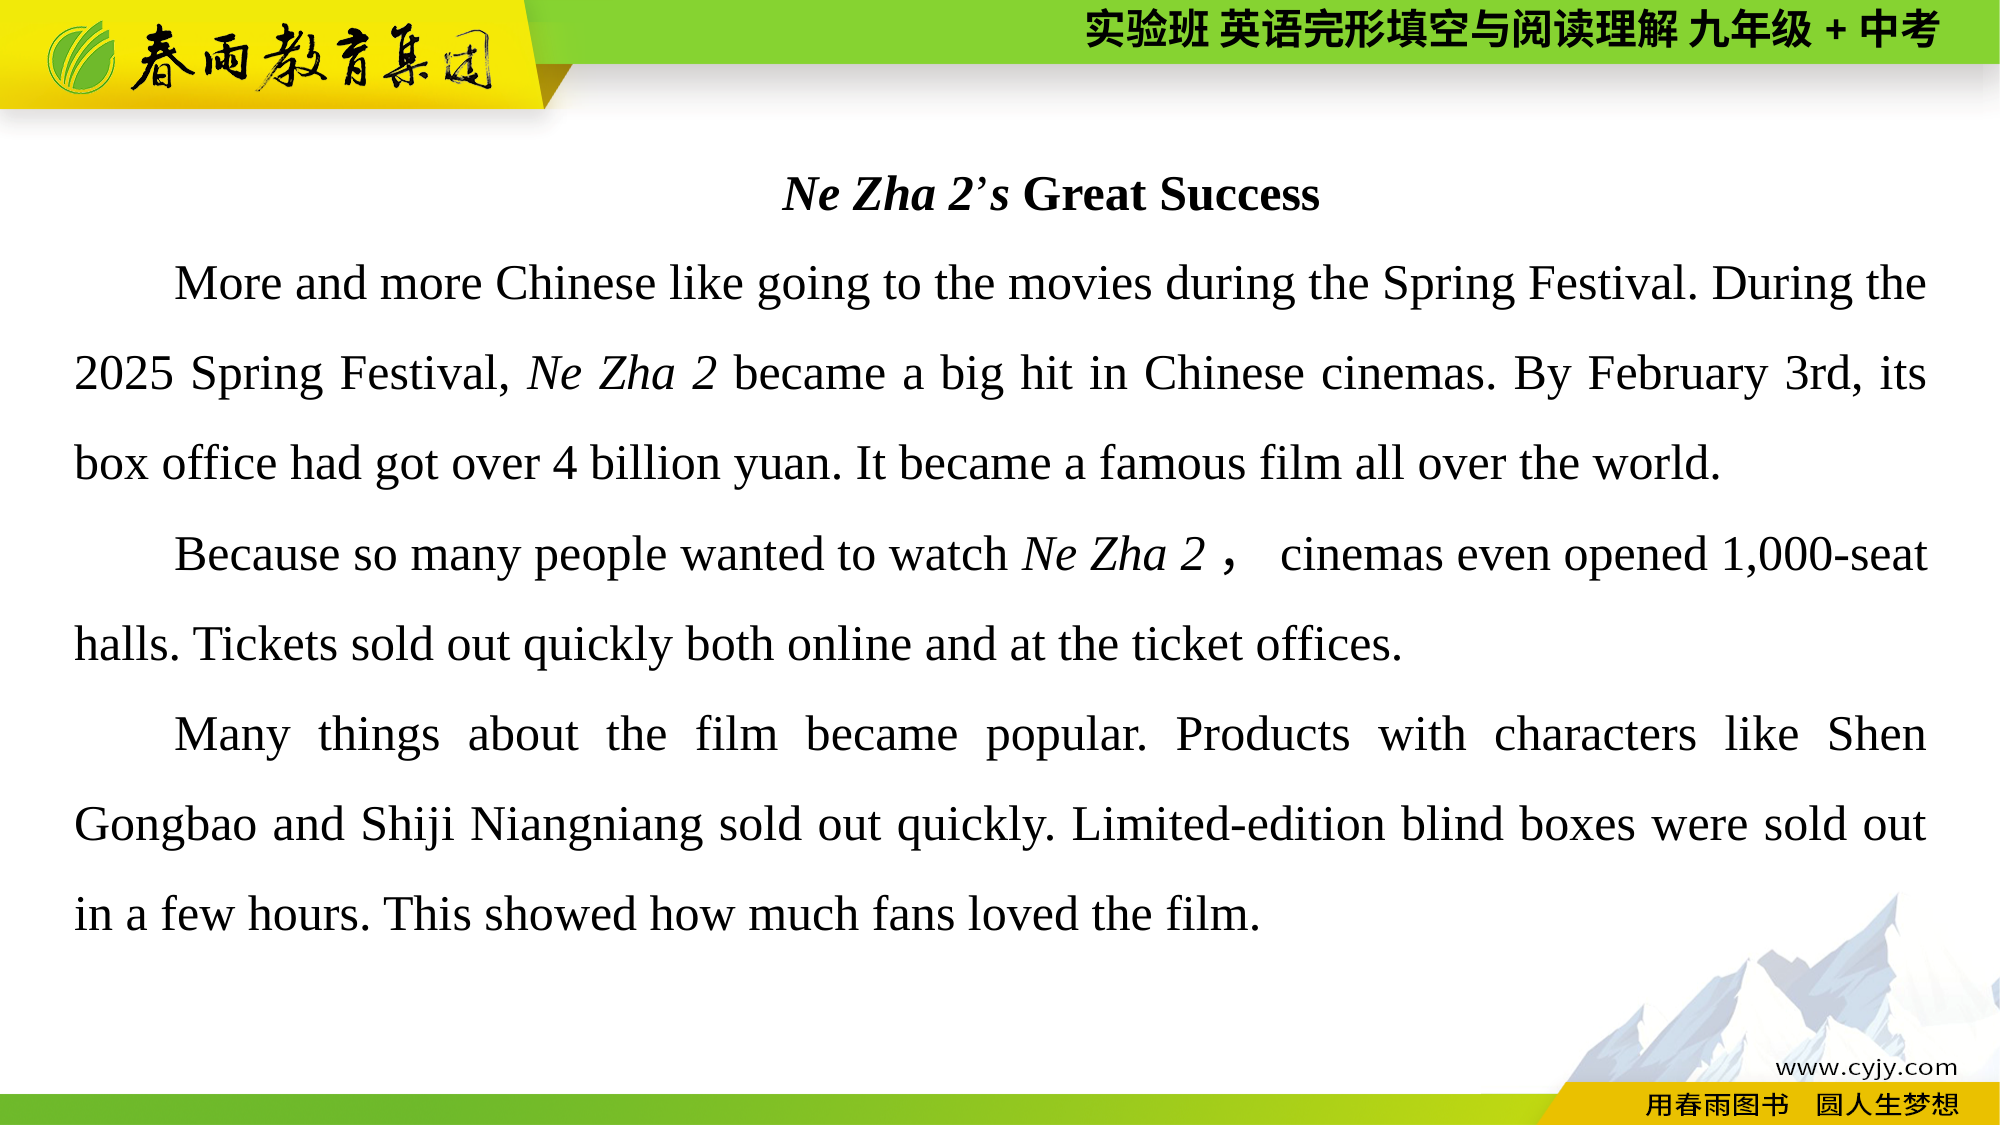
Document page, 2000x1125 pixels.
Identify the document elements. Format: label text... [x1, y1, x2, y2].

list Ne Zha 2’s Great Success More and more Chinese like going to the movies during the Spring Festival. During the 2025 Spring Festival, Ne Zha 2 became a big hit in Chinese cinemas. By February 3rd, its box office had got over 4 billion yuan. It became a famous film all over the world. Because so many people wanted to watch Ne Zha 2，cinemas even opened 1,000-seat halls. Tickets sold out quickly both online and at the ticket offices. Many things about the film became popular. Products with characters like Shen Gongbao and Shiji Niangniang sold out quickly. Limited-edition blind boxes were sold out in a few hours. This showed how much fans loved the film. [59, 122, 1944, 956]
picture [0, 0, 2000, 1125]
